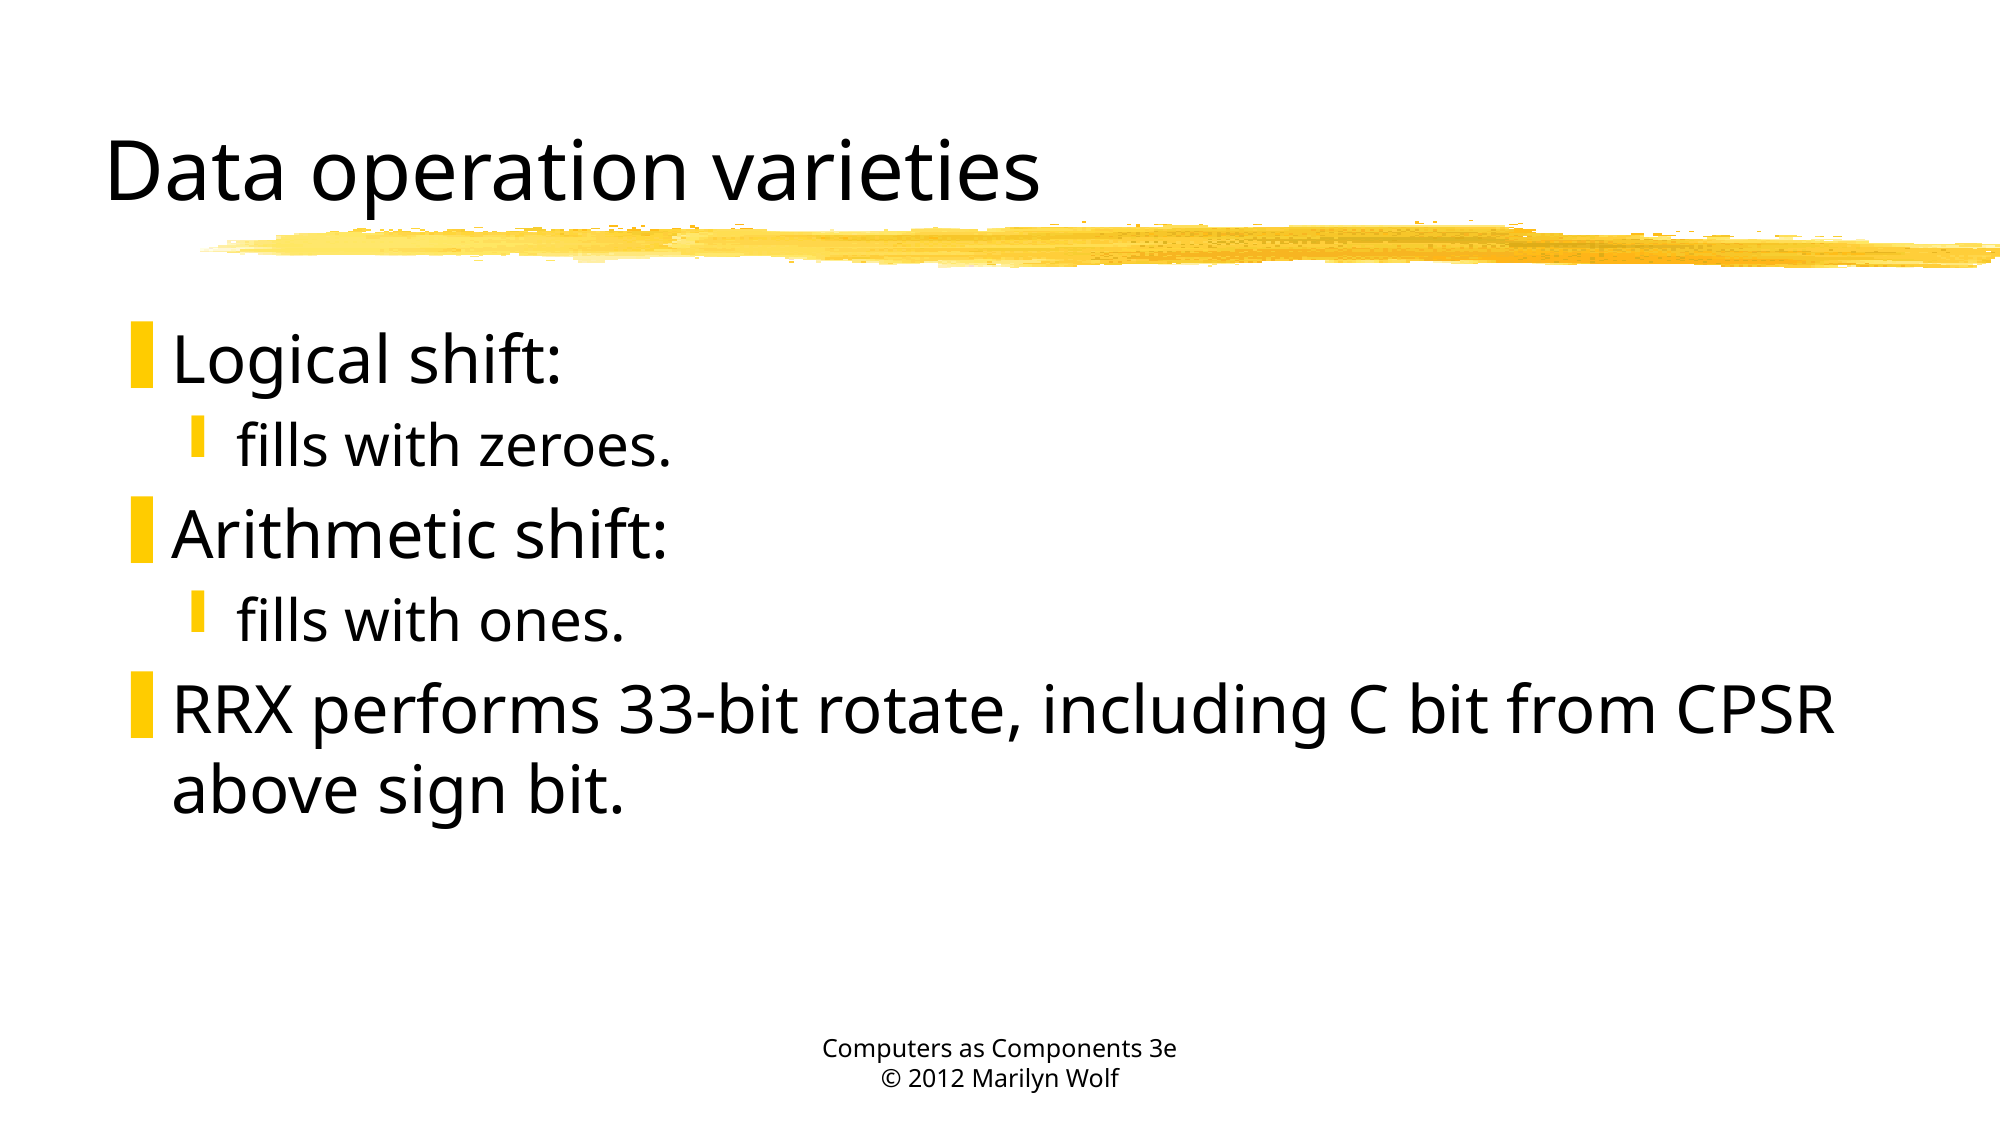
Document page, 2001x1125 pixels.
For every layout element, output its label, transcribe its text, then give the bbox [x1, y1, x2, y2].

picture [200, 215, 2000, 279]
title Data operation varieties [88, 37, 1790, 226]
list Logical shift: fills with zeroes. Arithmetic shift: fills with ones. RRX performs 33-bit rotate, including C bit from CPSR above sign bit. [99, 309, 1890, 994]
